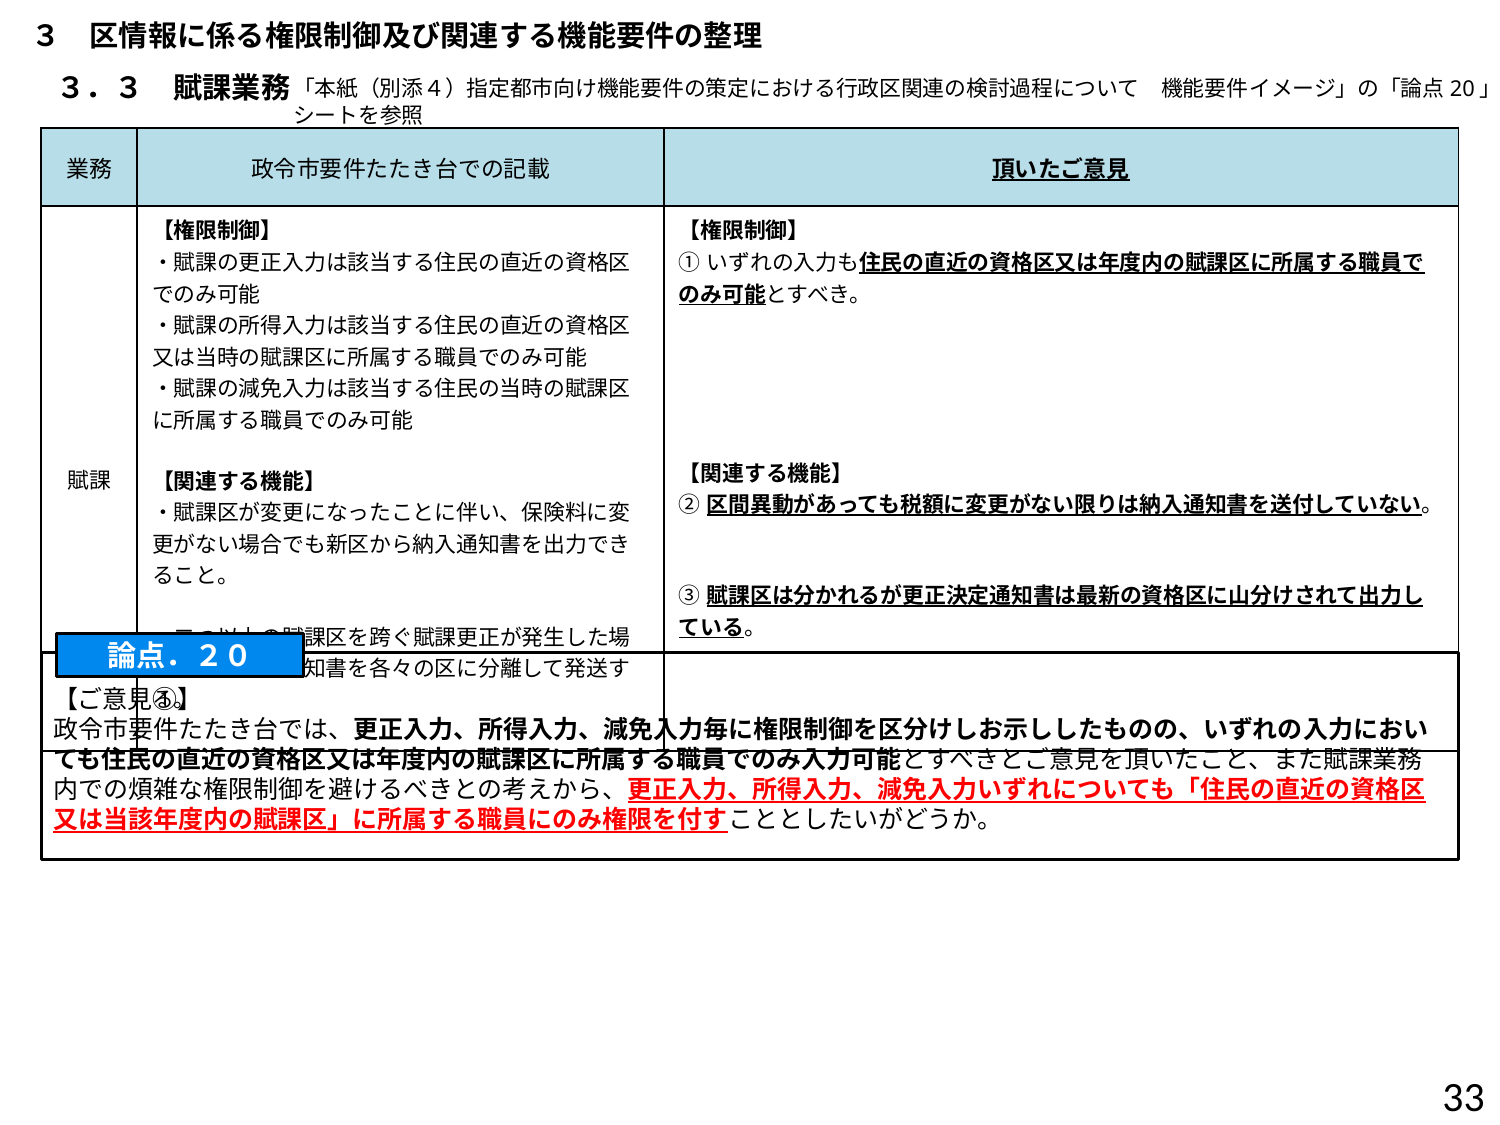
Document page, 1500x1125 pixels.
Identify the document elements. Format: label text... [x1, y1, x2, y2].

table_header 政令市要件たたき台での記載 [138, 129, 663, 205]
table_header 頂いたご意見 [665, 129, 1458, 205]
slide_number 32 [1149, 1065, 1500, 1125]
table_cell 賦課 [42, 207, 136, 652]
table_cell 【権限制御】 ①いずれの入力も住民の直近の資格区又は年度内の賦課区に所属する職員でのみ可能とすべき。 【関連する機能】 ②区間異動があっても税額に変更がない限りは納入通知書を送付していない。 ③賦課区は分かれるが更正決定通知書は最新の資格区に山分けされて出力している。 [665, 207, 1458, 652]
text_box 論点．２０ [55, 632, 306, 679]
text_box 【ご意見①】 政令市要件たたき台では、更正入力、所得入力、減免入力毎に権限制御を区分けしお示ししたものの、いずれの入力においても住民の直近の資格区又は年度内の賦課区に所属する職員でのみ入力可能とすべきとご意見を頂いたこと、また賦課業務内での煩雑な権限制御を避けるべきとの考えから、更正入力、所得入力、減免入力いずれについても「住民の直近の資格区又は当該年度内の賦課区」に所属する職員にのみ権限を付すこととしたいがどうか。 [41, 652, 1459, 860]
text_box ３ 区情報に係る権限制御及び関連する機能要件の整理 [16, 2, 1440, 49]
text_box 「本紙（別添４）指定都市向け機能要件の策定における行政区関連の検討過程について 機能要件イメージ」の「論点20」シートを参照 [278, 60, 1500, 112]
table_header 業務 [42, 129, 136, 205]
text_box ３．３ 賦課業務 [41, 54, 1465, 100]
table_cell 【権限制御】 ・賦課の更正入力は該当する住民の直近の資格区でのみ可能 ・賦課の所得入力は該当する住民の直近の資格区又は当時の賦課区に所属する職員でのみ可能 ・賦課の減免入力は該当する住民の当時の賦課区に所属する職員でのみ可能 【関連する機能】 ・賦課区が変更になったことに伴い、保険料に変更がない場合でも新区から納入通知書を出力できること。 ・二つ以上の賦課区を跨ぐ賦課更正が発生した場合、更正決定通知書を各々の区に分離して発送する。 [138, 207, 663, 652]
